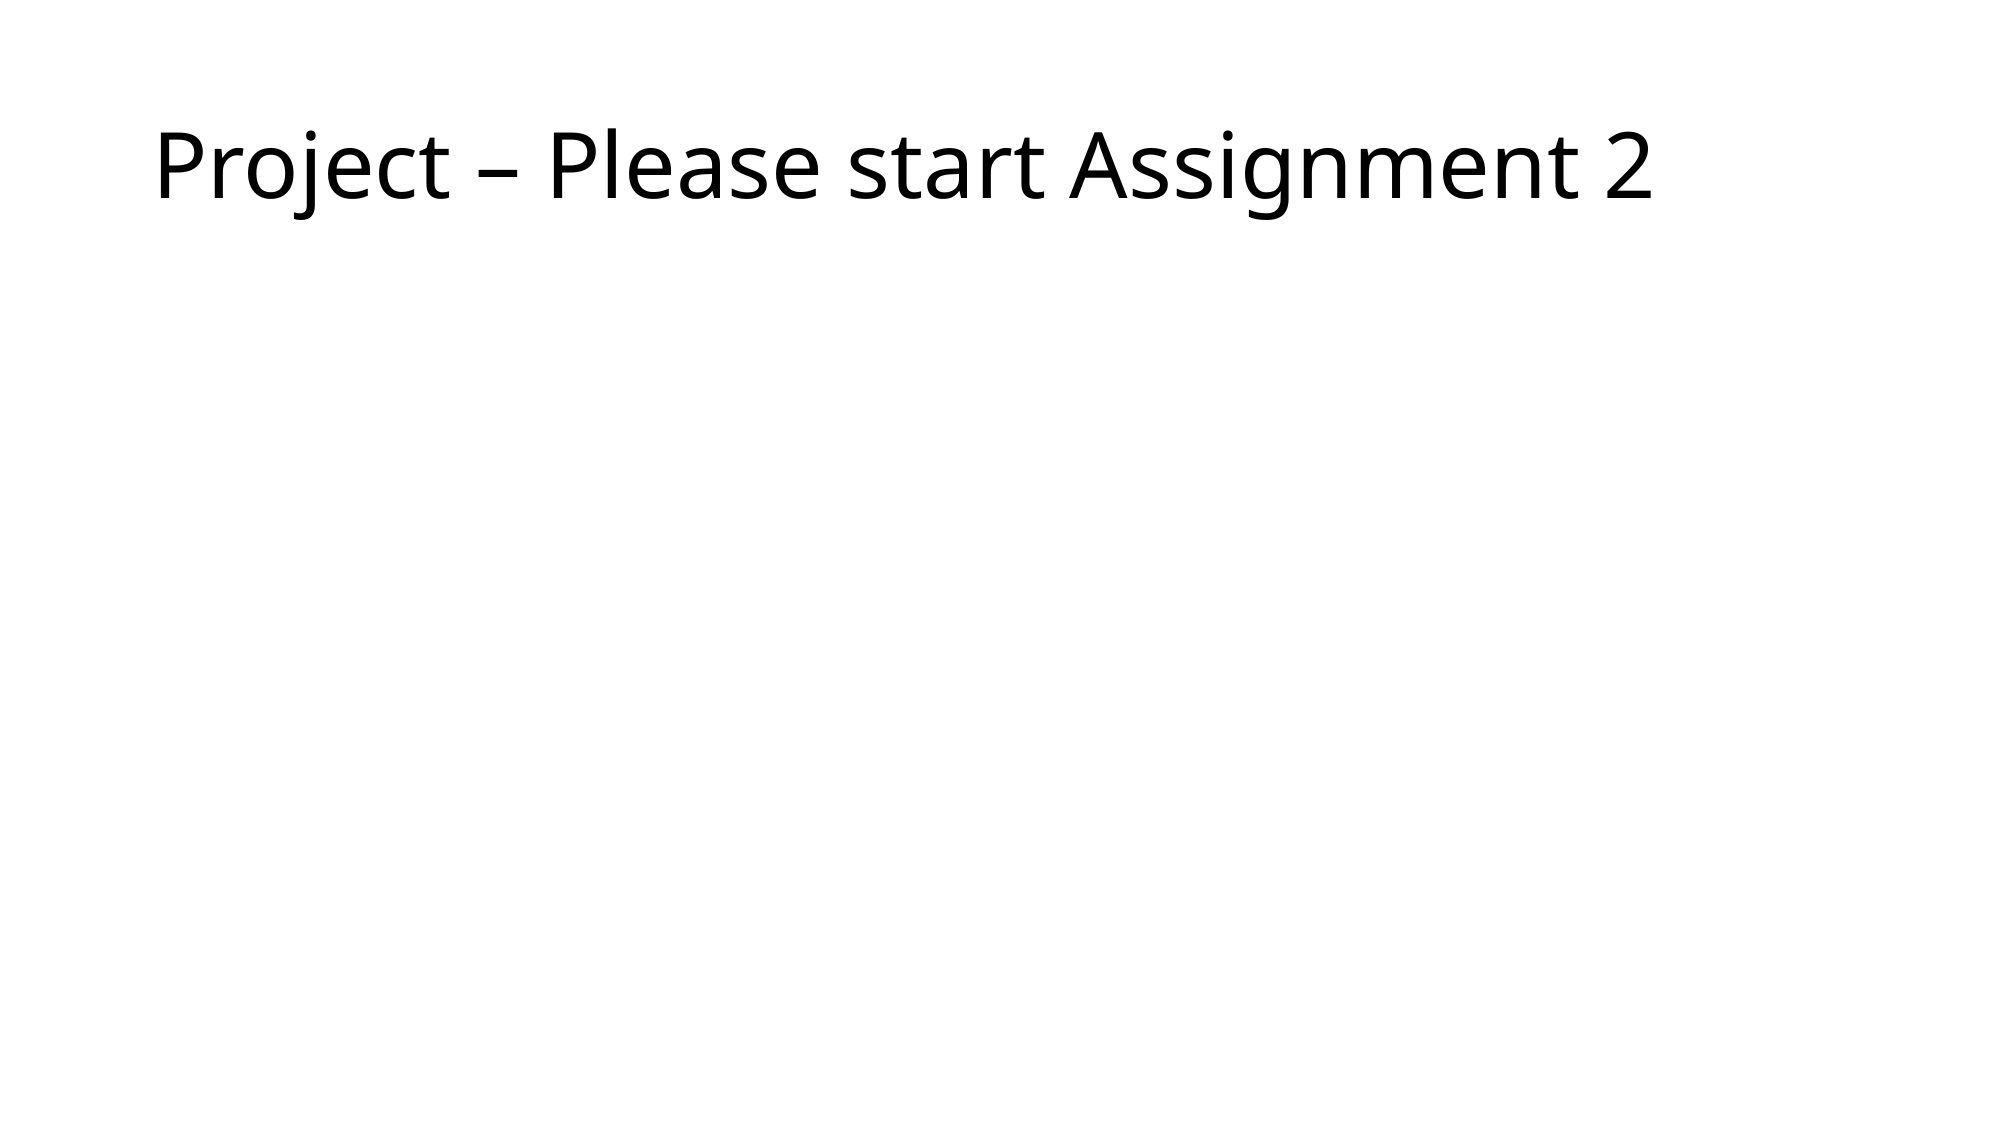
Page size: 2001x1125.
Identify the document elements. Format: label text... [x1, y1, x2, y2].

title Project – Please start Assignment 2 [137, 59, 1863, 278]
